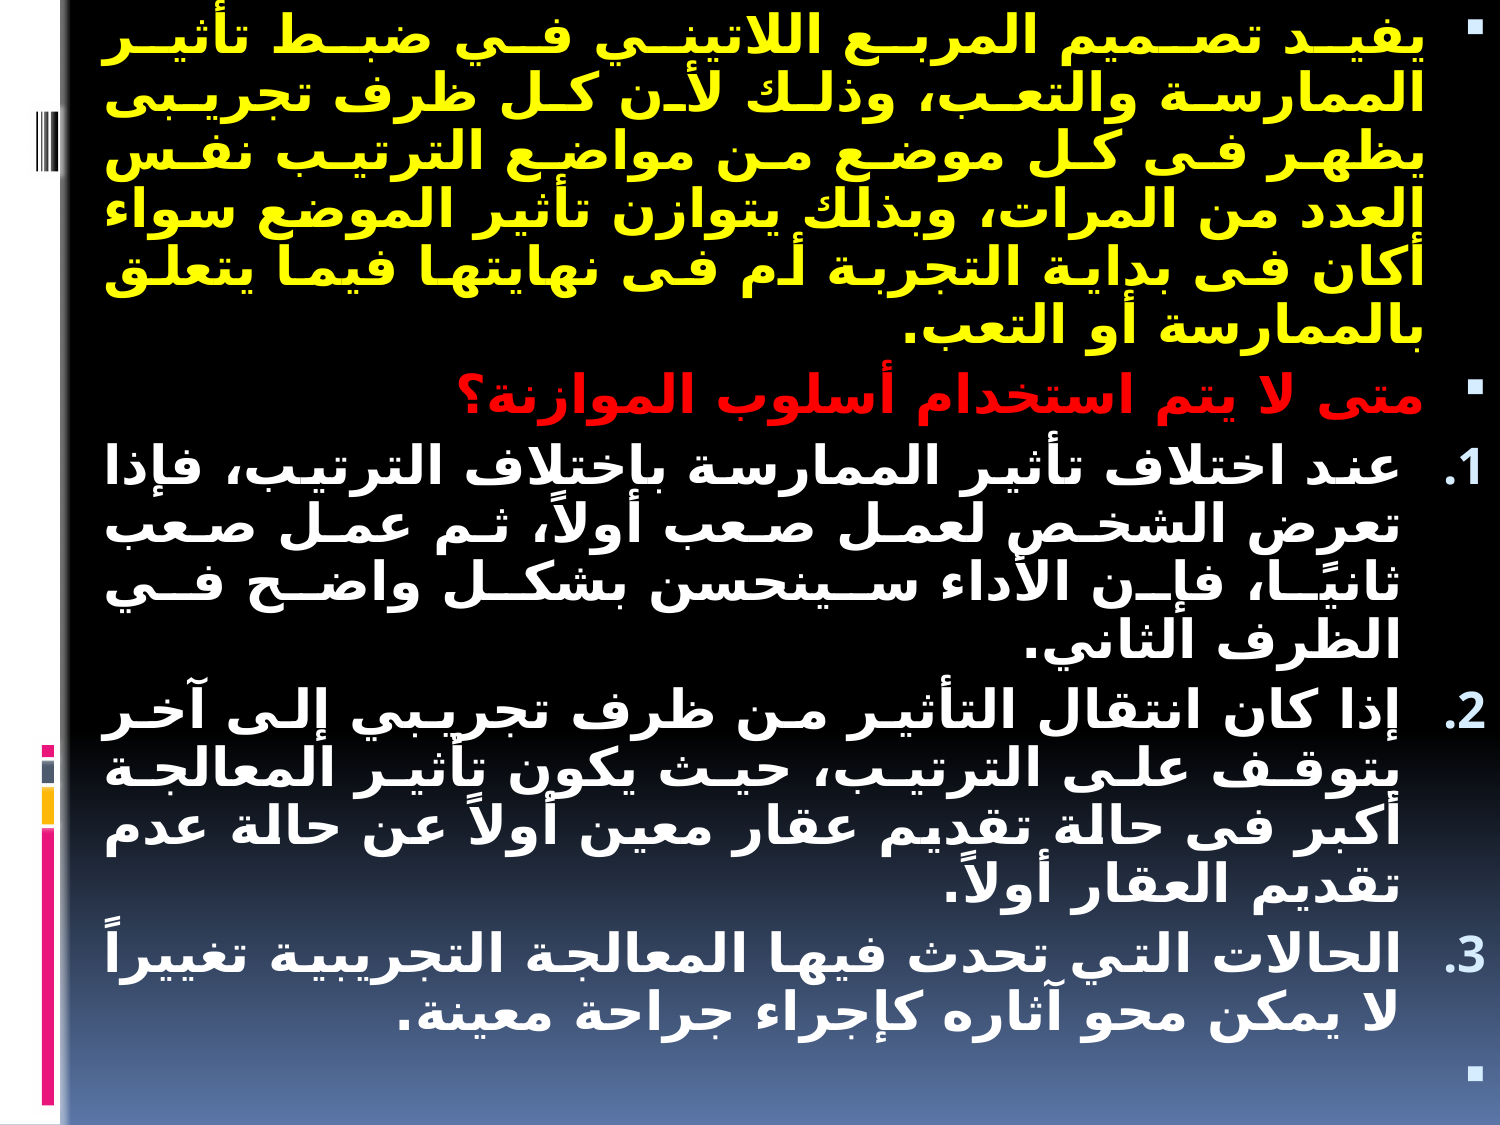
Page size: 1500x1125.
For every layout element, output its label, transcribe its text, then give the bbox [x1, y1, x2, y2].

list يفيد تصميم المربع اللاتيني في ضبط تأثير الممارسة والتعب، وذلك لأن كل ظرف تجريبى يظهر فى كل موضع من مواضع الترتيب نفس العدد من المرات، وبذلك يتوازن تأثير الموضع سواء أكان فى بداية التجربة أم فى نهايتها فيما يتعلق بالممارسة أو التعب. متى لا يتم استخدام أسلوب الموازنة؟ عند اختلاف تأثير الممارسة باختلاف الترتيب، فإذا تعرض الشخص لعمل صعب أولاً، ثم عمل صعب ثانيًا، فإن الأداء سينحسن بشكل واضح في الظرف الثاني. إذا كان انتقال التأثير من ظرف تجريبي إلى آخر يتوقف على الترتيب، حيث يكون تأثير المعالجة أكبر فى حالة تقديم عقار معين أولاً عن حالة عدم تقديم العقار أولاً. الحالات التي تحدث فيها المعالجة التجريبية تغييراً لا يمكن محو آثاره كإجراء جراحة معينة. [88, 0, 1500, 1125]
